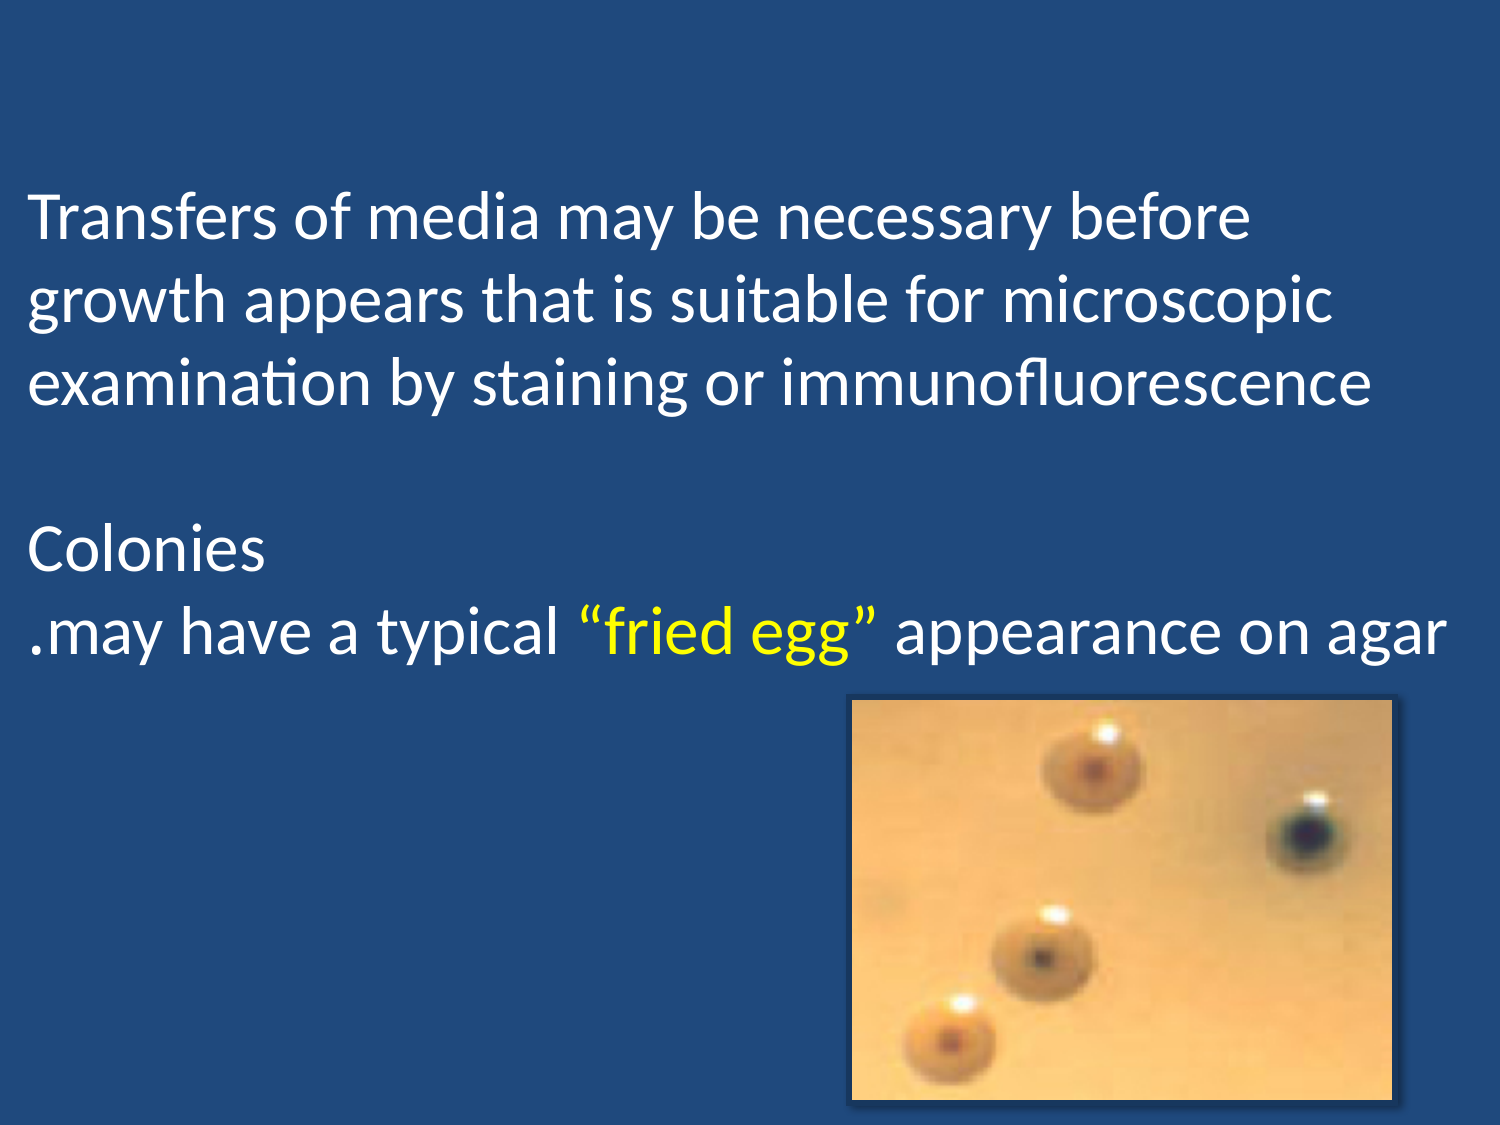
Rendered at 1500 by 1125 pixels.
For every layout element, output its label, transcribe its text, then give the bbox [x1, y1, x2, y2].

picture [852, 699, 1393, 1100]
title Transfers of media may be necessary before growth appears that is suitable for microscopic examination by staining or immunofluorescence Colonies may have a typical “fried egg” appearance on agar. [12, 45, 1475, 1125]
